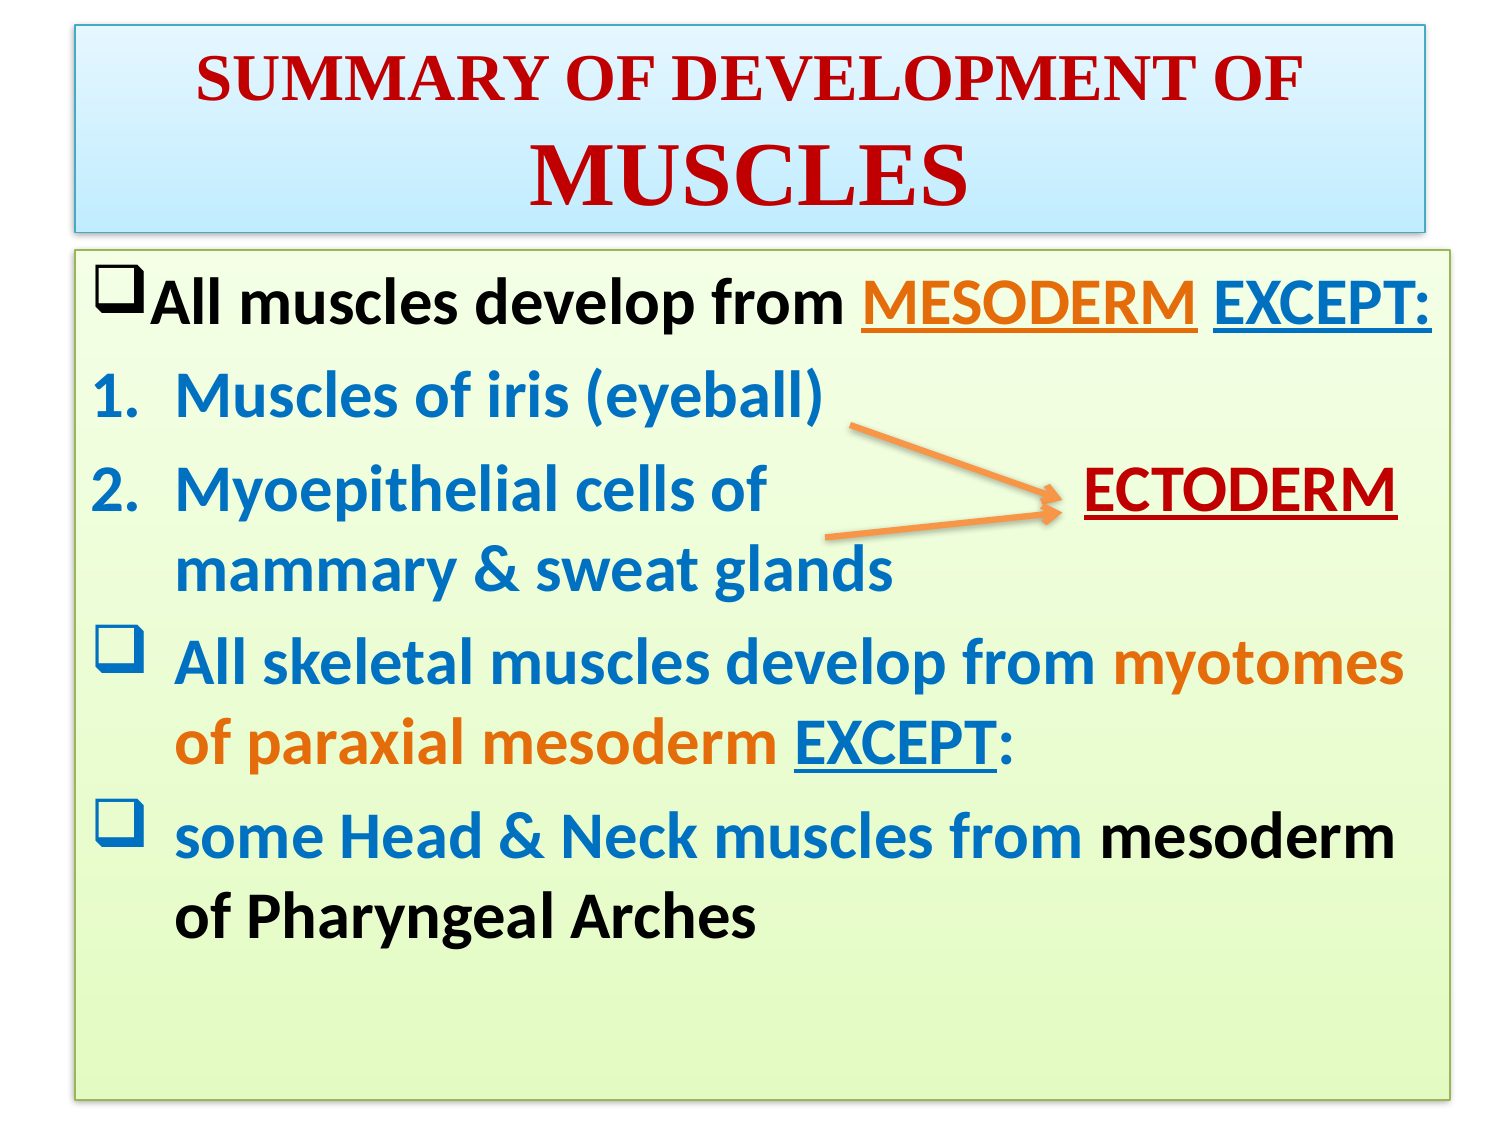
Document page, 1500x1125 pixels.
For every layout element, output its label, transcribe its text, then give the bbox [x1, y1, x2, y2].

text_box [849, 424, 1063, 501]
title SUMMARY OF DEVELOPMENT OF MUSCLES [74, 24, 1426, 233]
list All muscles develop from MESODERM EXCEPT: Muscles of iris (eyeball) Myoepithelial cells of ECTODERM mammary & sweat glands All skeletal muscles develop from myotomes of paraxial mesoderm EXCEPT: some Head & Neck muscles from mesoderm of Pharyngeal Arches [74, 249, 1451, 1101]
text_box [824, 512, 1063, 538]
